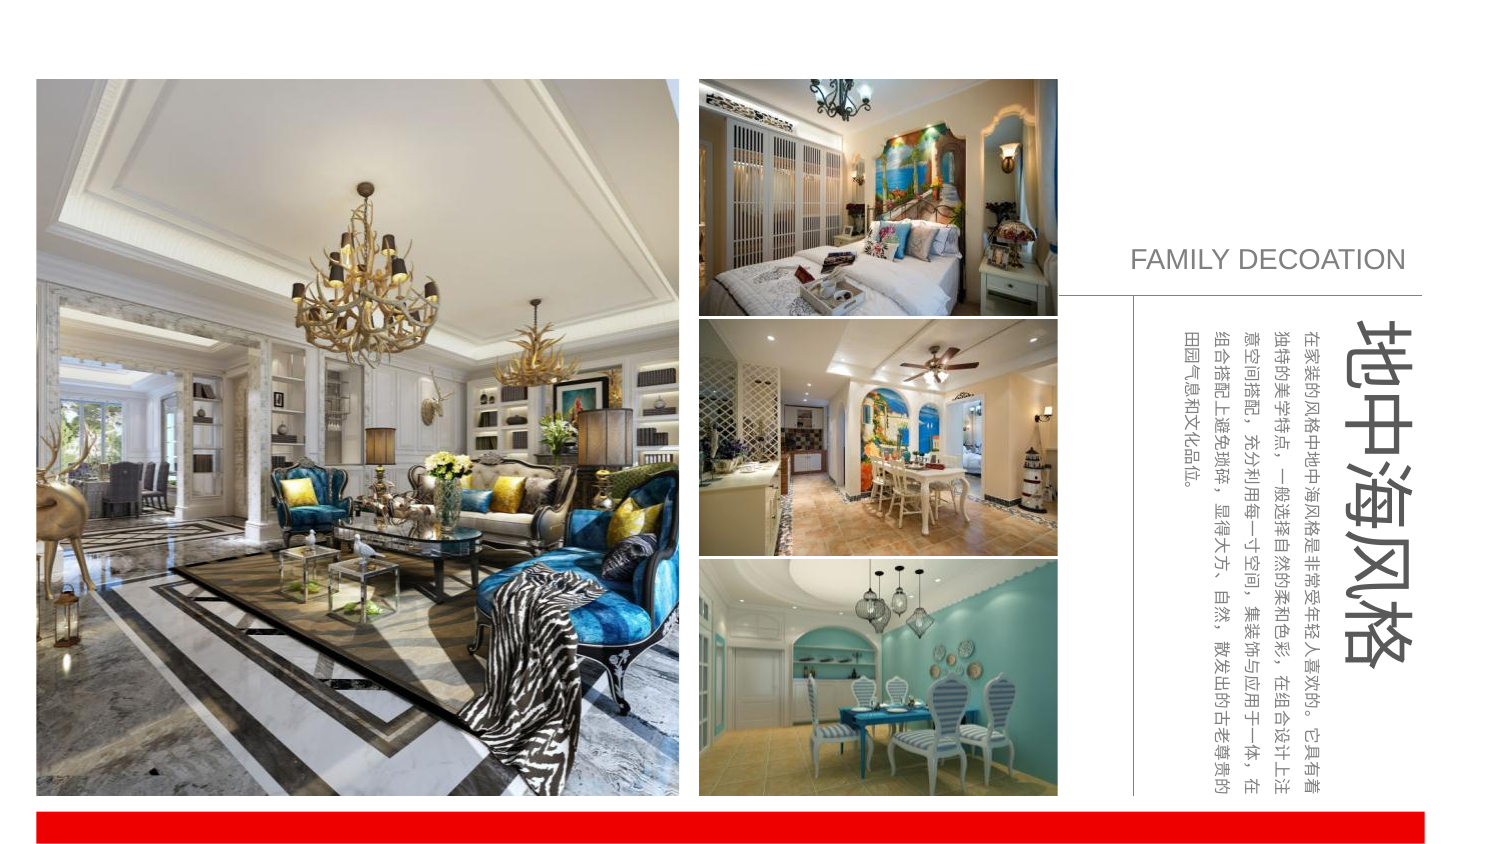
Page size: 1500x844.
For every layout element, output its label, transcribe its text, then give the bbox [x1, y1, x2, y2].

text_box [697, 557, 1060, 798]
text_box [34, 810, 1427, 844]
text_box 在家装的风格中地中海风格是非常受年轻人喜欢的。它具有着独特的美学特点，一般选择自然的柔和色彩，在组合设计上注意空间搭配，充分利用每一寸空间，集装饰与应用于一体，在组合搭配上避免琐碎，显得大方、自然，散发出的古老尊贵的田园气息和文化品位。 [1181, 331, 1333, 796]
text_box 地中海风格 [1336, 318, 1425, 686]
text_box FAMILY DECOATION [1130, 240, 1436, 276]
text_box [697, 318, 1060, 557]
text_box [34, 77, 681, 798]
text_box [697, 77, 1060, 318]
